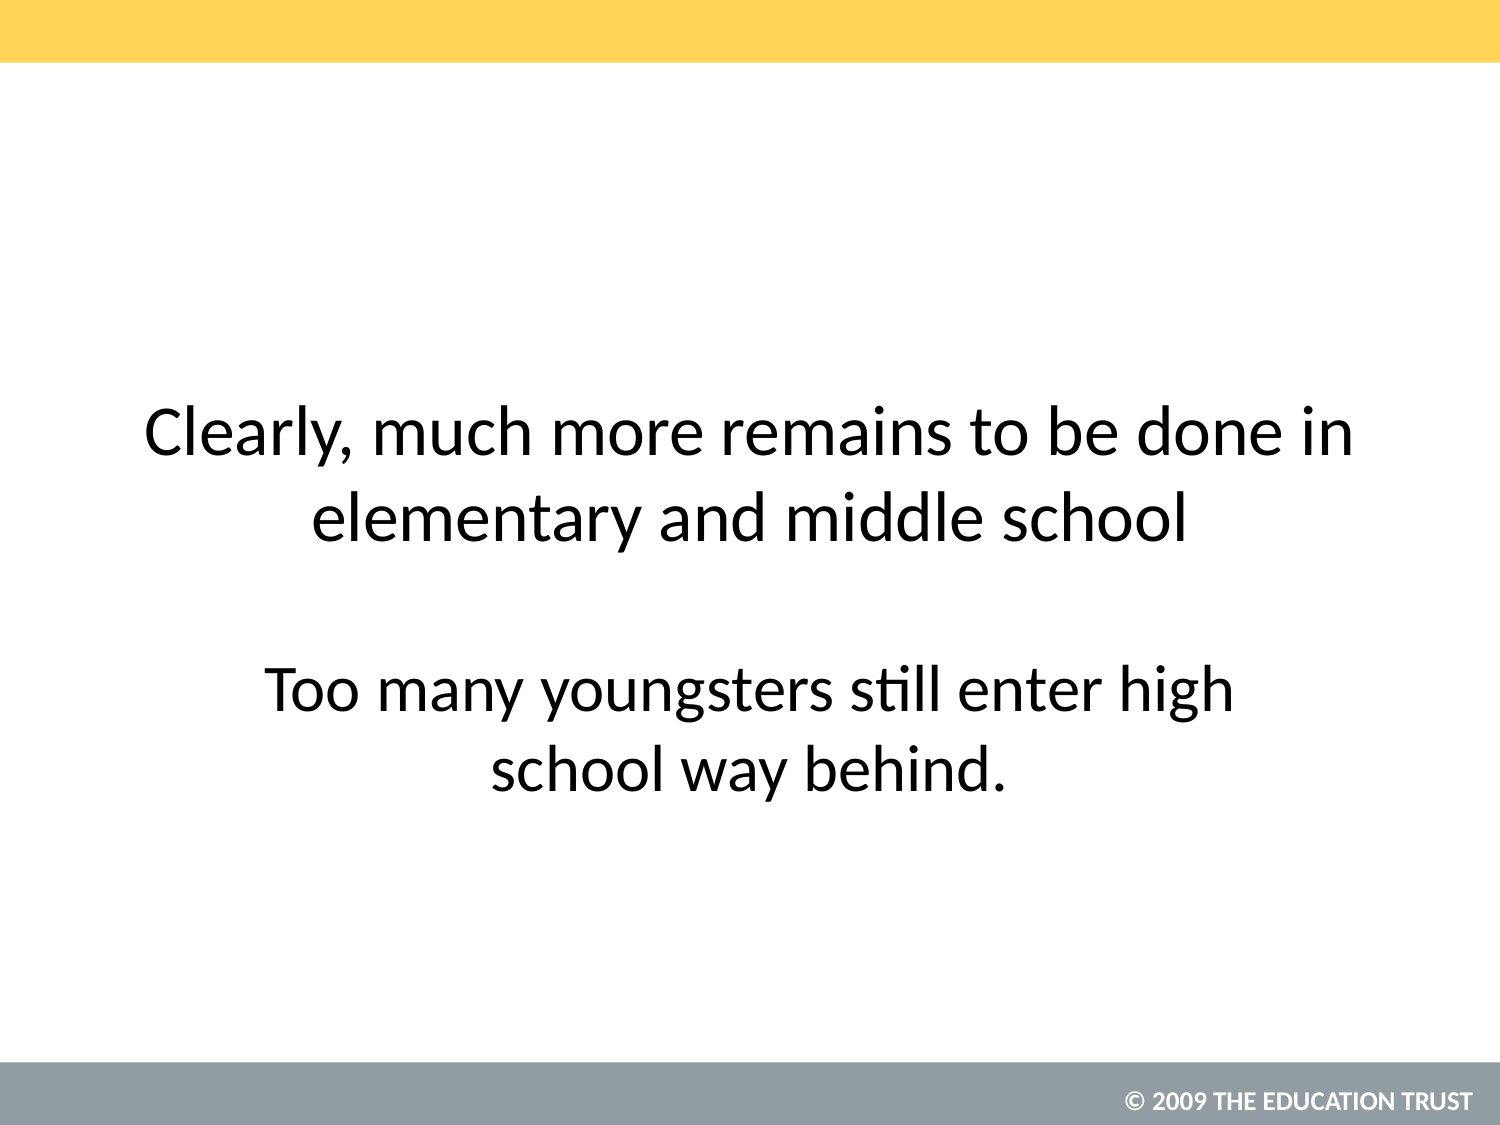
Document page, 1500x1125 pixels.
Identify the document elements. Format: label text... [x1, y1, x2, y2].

title Clearly, much more remains to be done in elementary and middle school [112, 349, 1388, 591]
subtitle Too many youngsters still enter high school way behind. [224, 637, 1276, 926]
